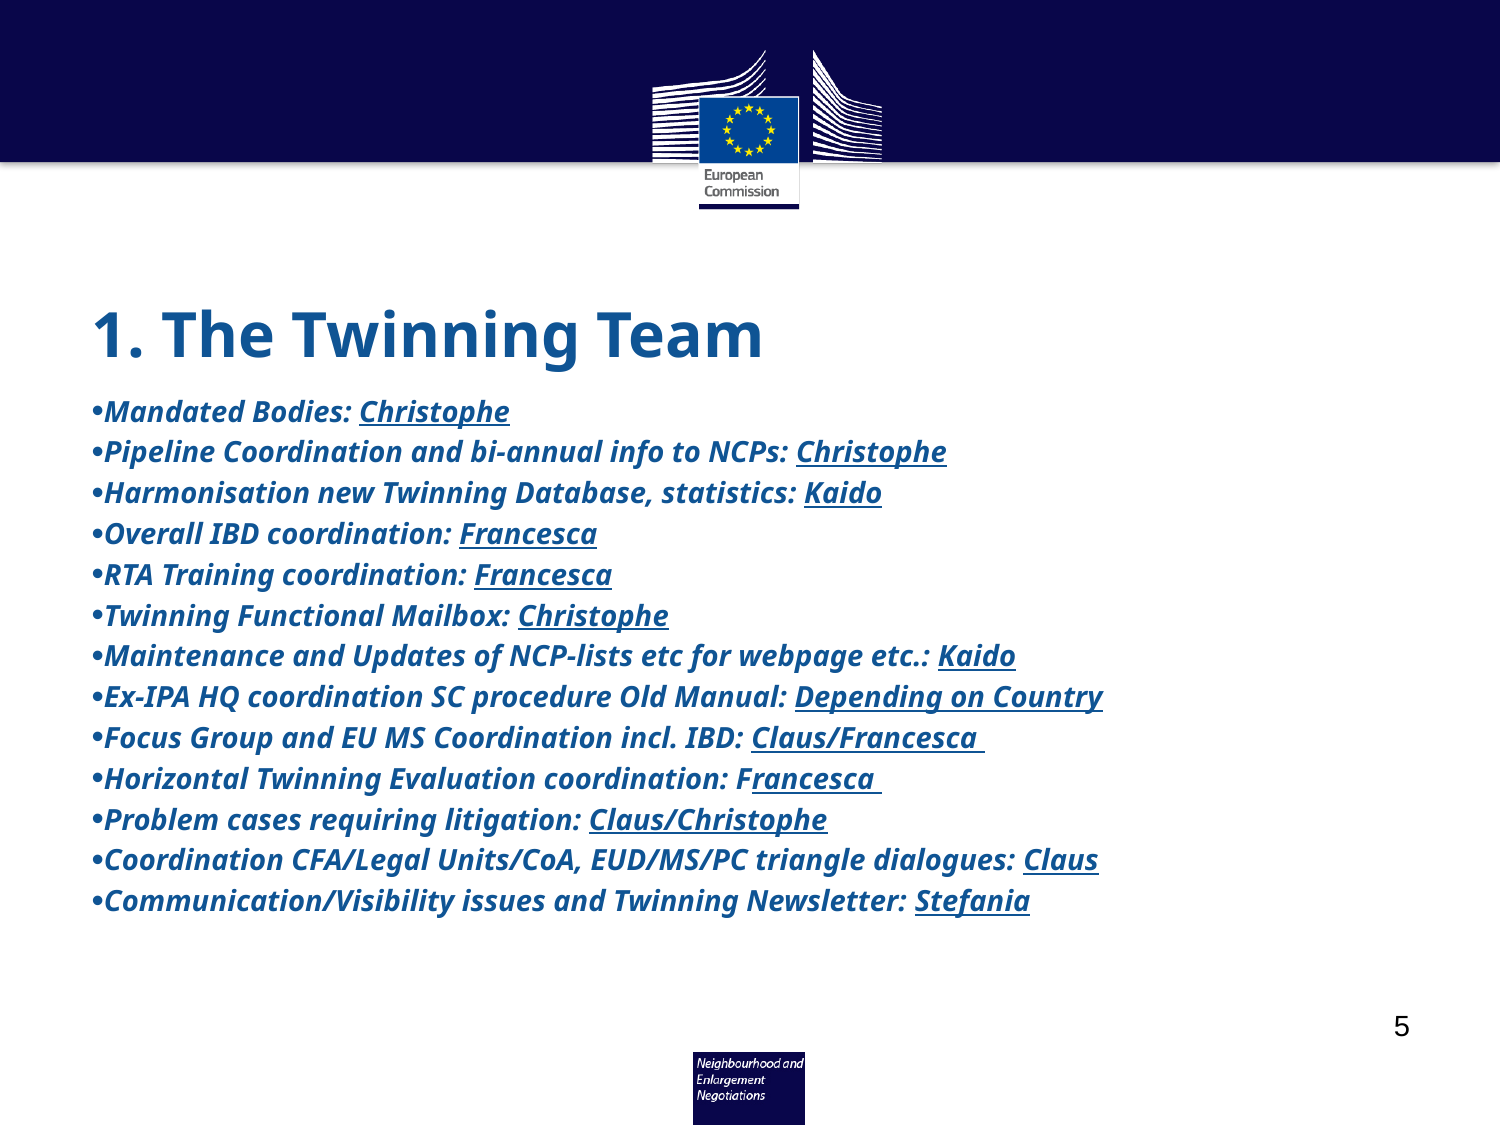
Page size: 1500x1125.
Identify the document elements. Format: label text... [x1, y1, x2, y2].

slide_number 5 [1074, 999, 1426, 1078]
picture [615, 50, 882, 255]
list Mandated Bodies: Christophe Pipeline Coordination and bi-annual info to NCPs: Christophe Harmonisation new Twinning Database, statistics: Kaido Overall IBD coordination: Francesca RTA Training coordination: Francesca Twinning Functional Mailbox: Christophe Maintenance and Updates of NCP-lists etc for webpage etc.: Kaido Ex-IPA HQ coordination SC procedure Old Manual: Depending on Country Focus Group and EU MS Coordination incl. IBD: Claus/Francesca Horizontal Twinning Evaluation coordination: Francesca Problem cases requiring litigation: Claus/Christophe Coordination CFA/Legal Units/CoA, EUD/MS/PC triangle dialogues: Claus Communication/Visibility issues and Twinning Newsletter: Stefania [76, 385, 1426, 988]
picture [693, 1052, 805, 1125]
title 1. The Twinning Team [76, 255, 1428, 410]
